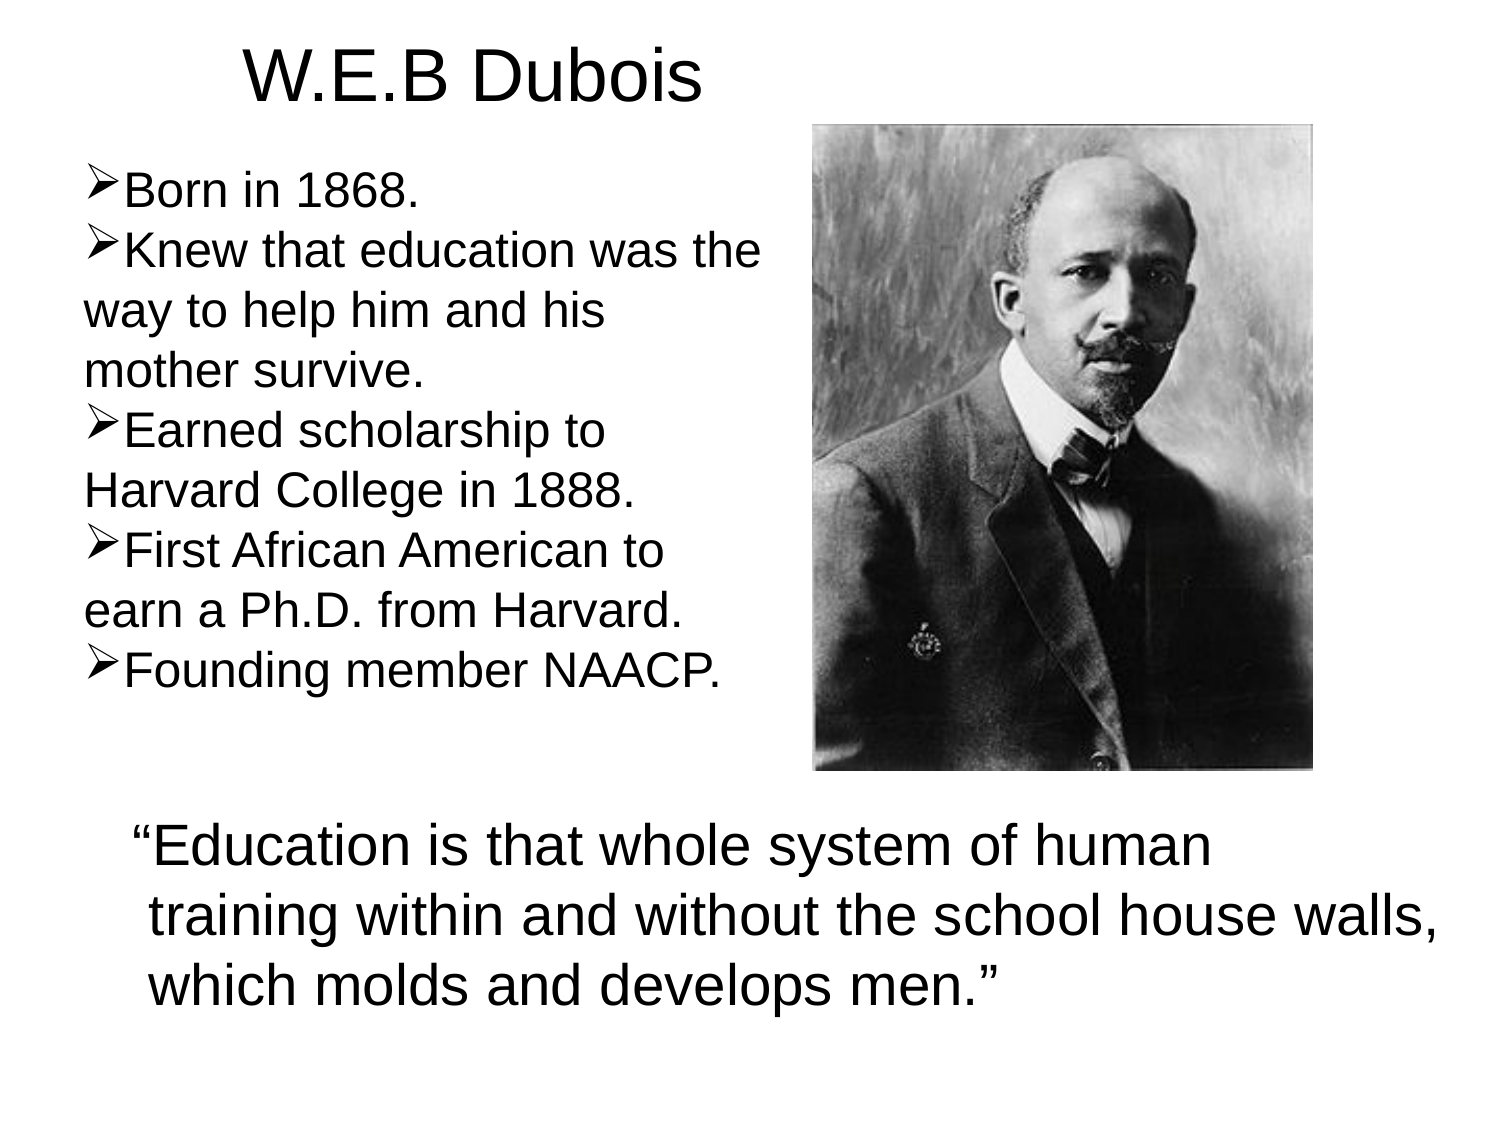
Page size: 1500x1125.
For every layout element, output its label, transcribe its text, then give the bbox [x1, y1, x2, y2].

picture [812, 124, 1313, 771]
text_box Born in 1868. Knew that education was the way to help him and his mother survive. Earned scholarship to Harvard College in 1888. First African American to earn a Ph.D. from Harvard. Founding member NAACP. [68, 149, 788, 750]
text_box W.E.B Dubois [227, 18, 720, 124]
text_box “Education is that whole system of human training within and without the school house walls, which molds and develops men.” [117, 800, 1457, 1025]
